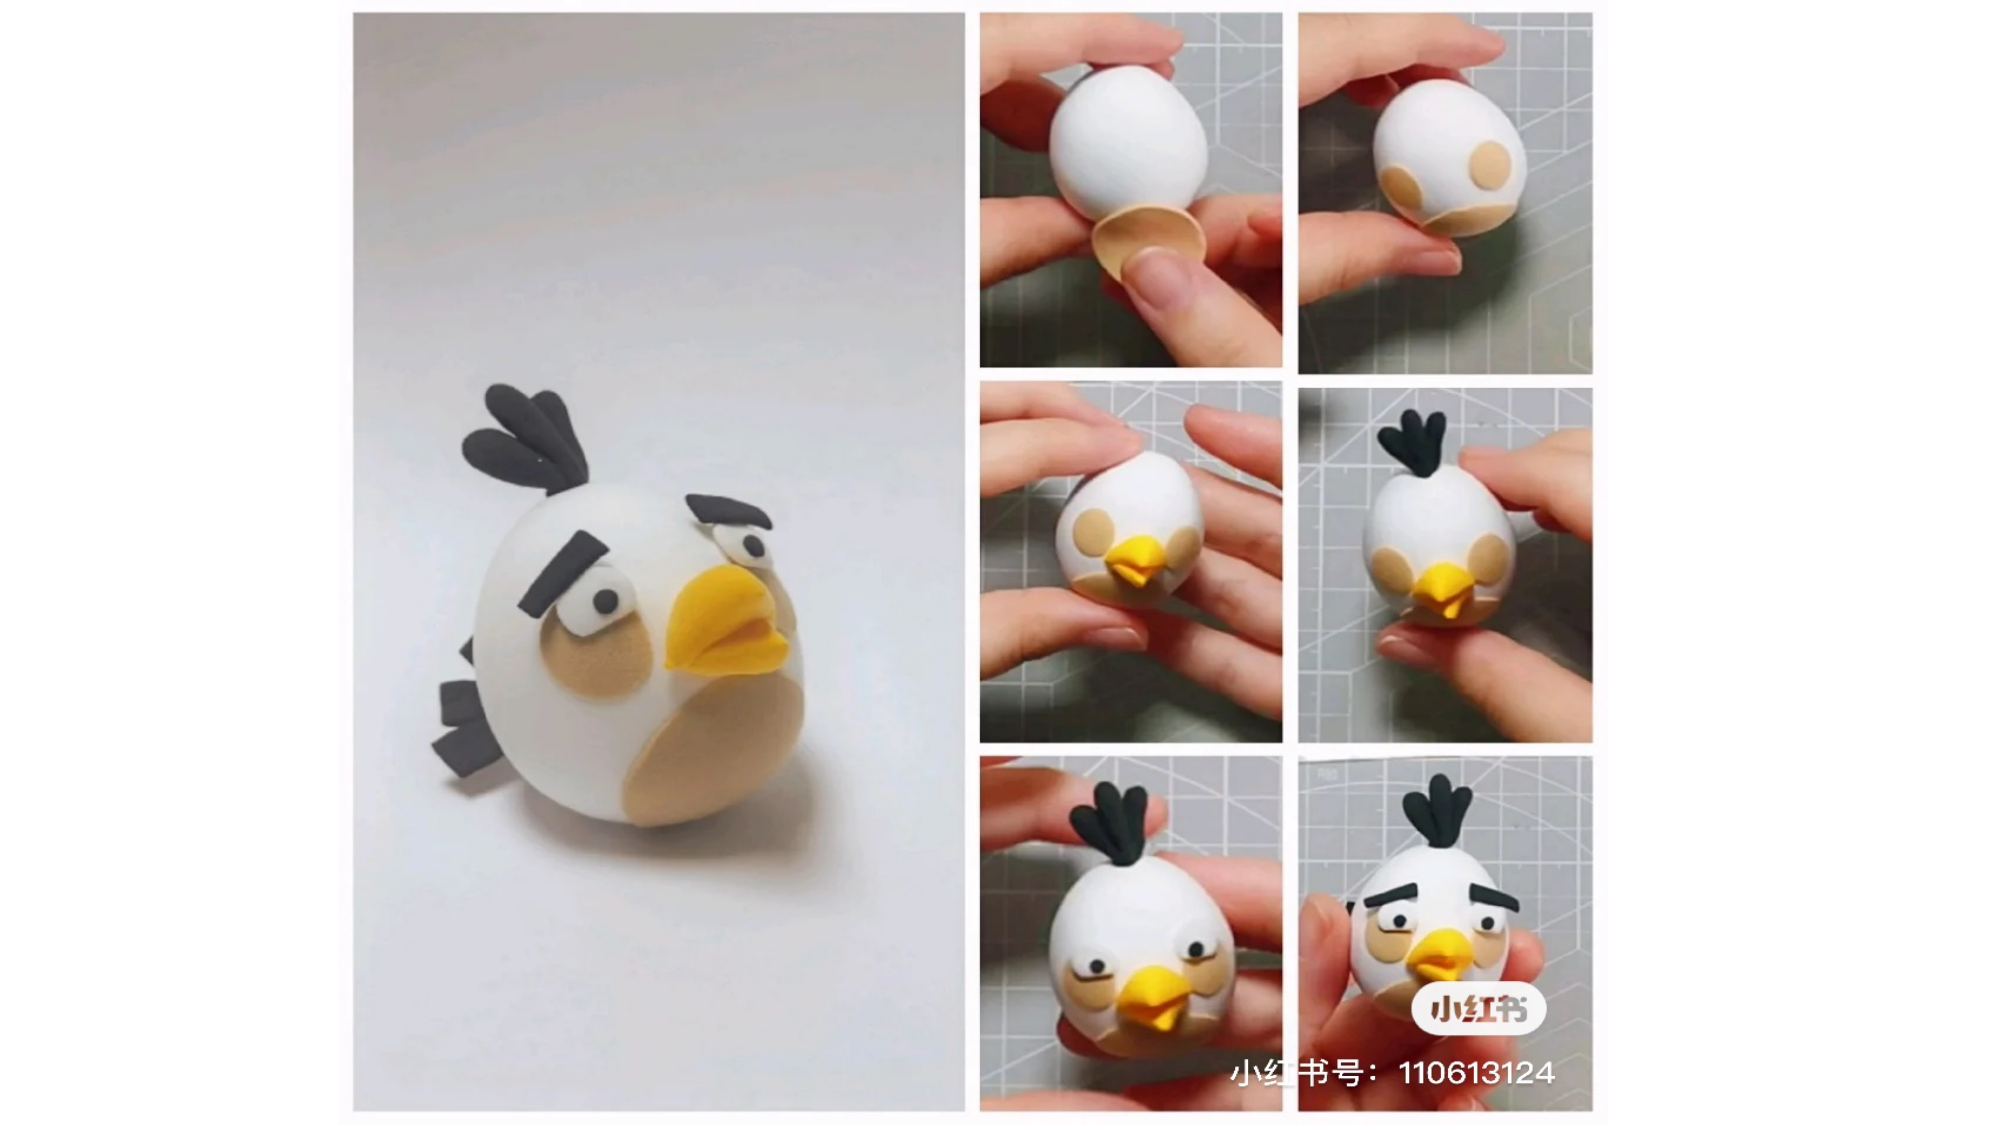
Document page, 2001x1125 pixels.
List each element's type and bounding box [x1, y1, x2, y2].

list [338, 0, 1608, 1125]
